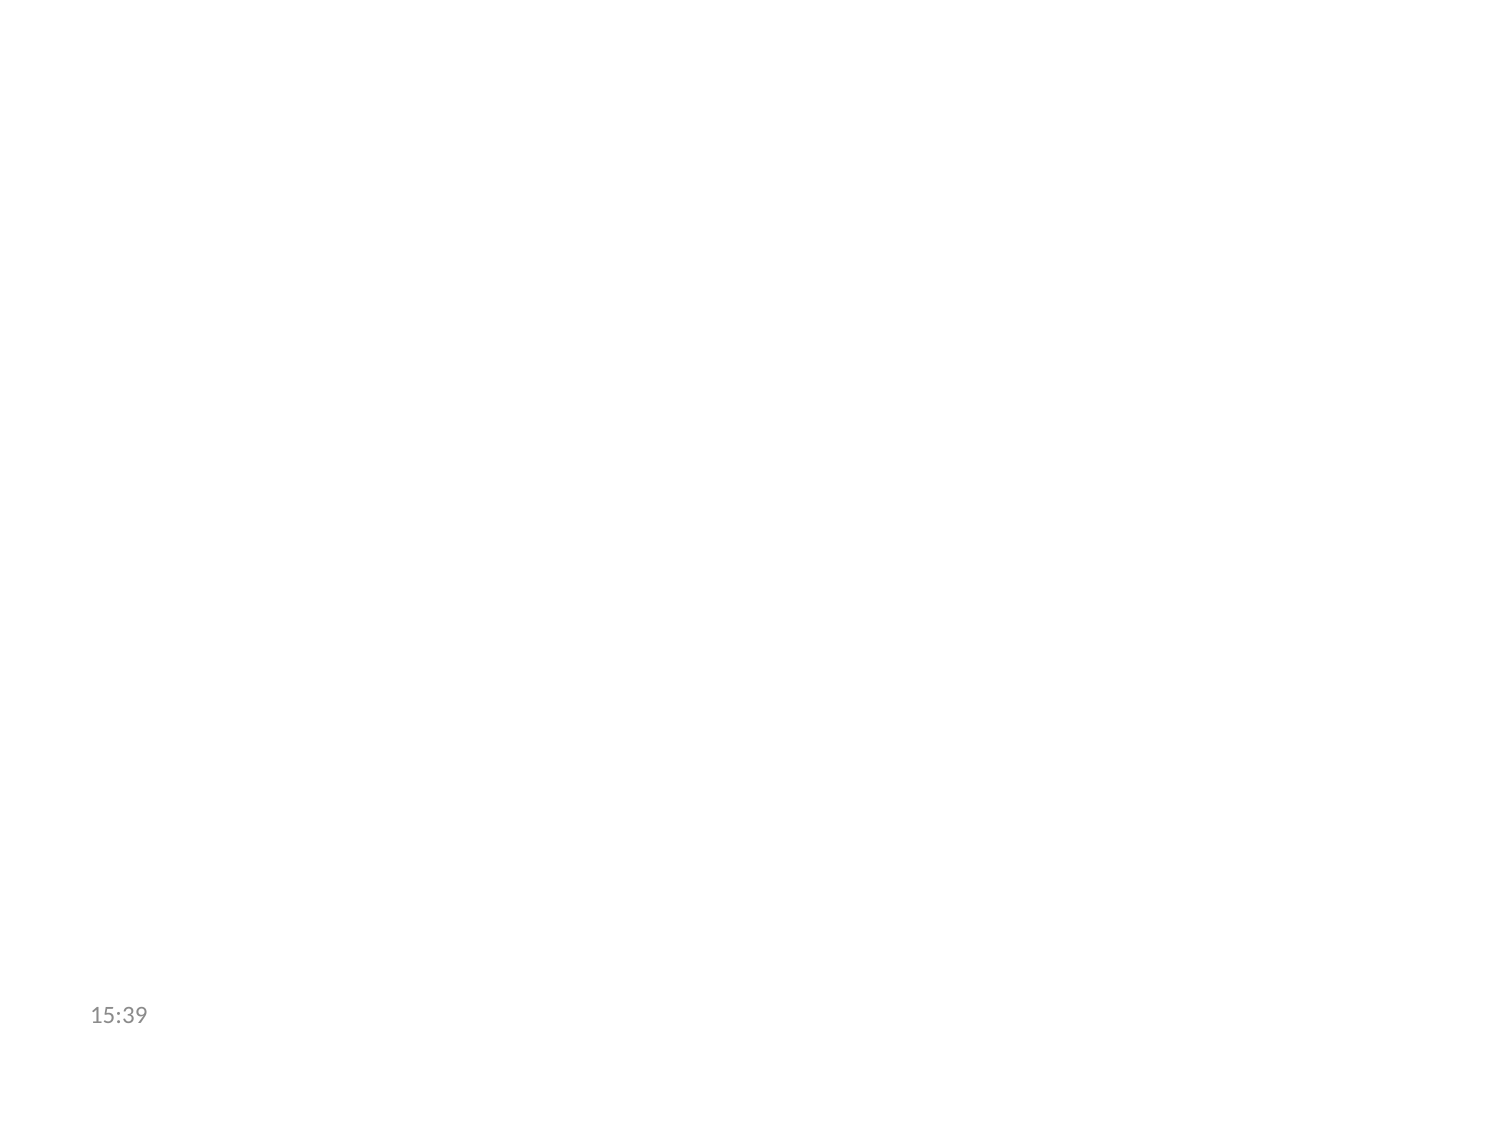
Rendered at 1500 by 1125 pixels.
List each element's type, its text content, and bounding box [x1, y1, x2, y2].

text_box 15:35 [75, 983, 425, 1044]
